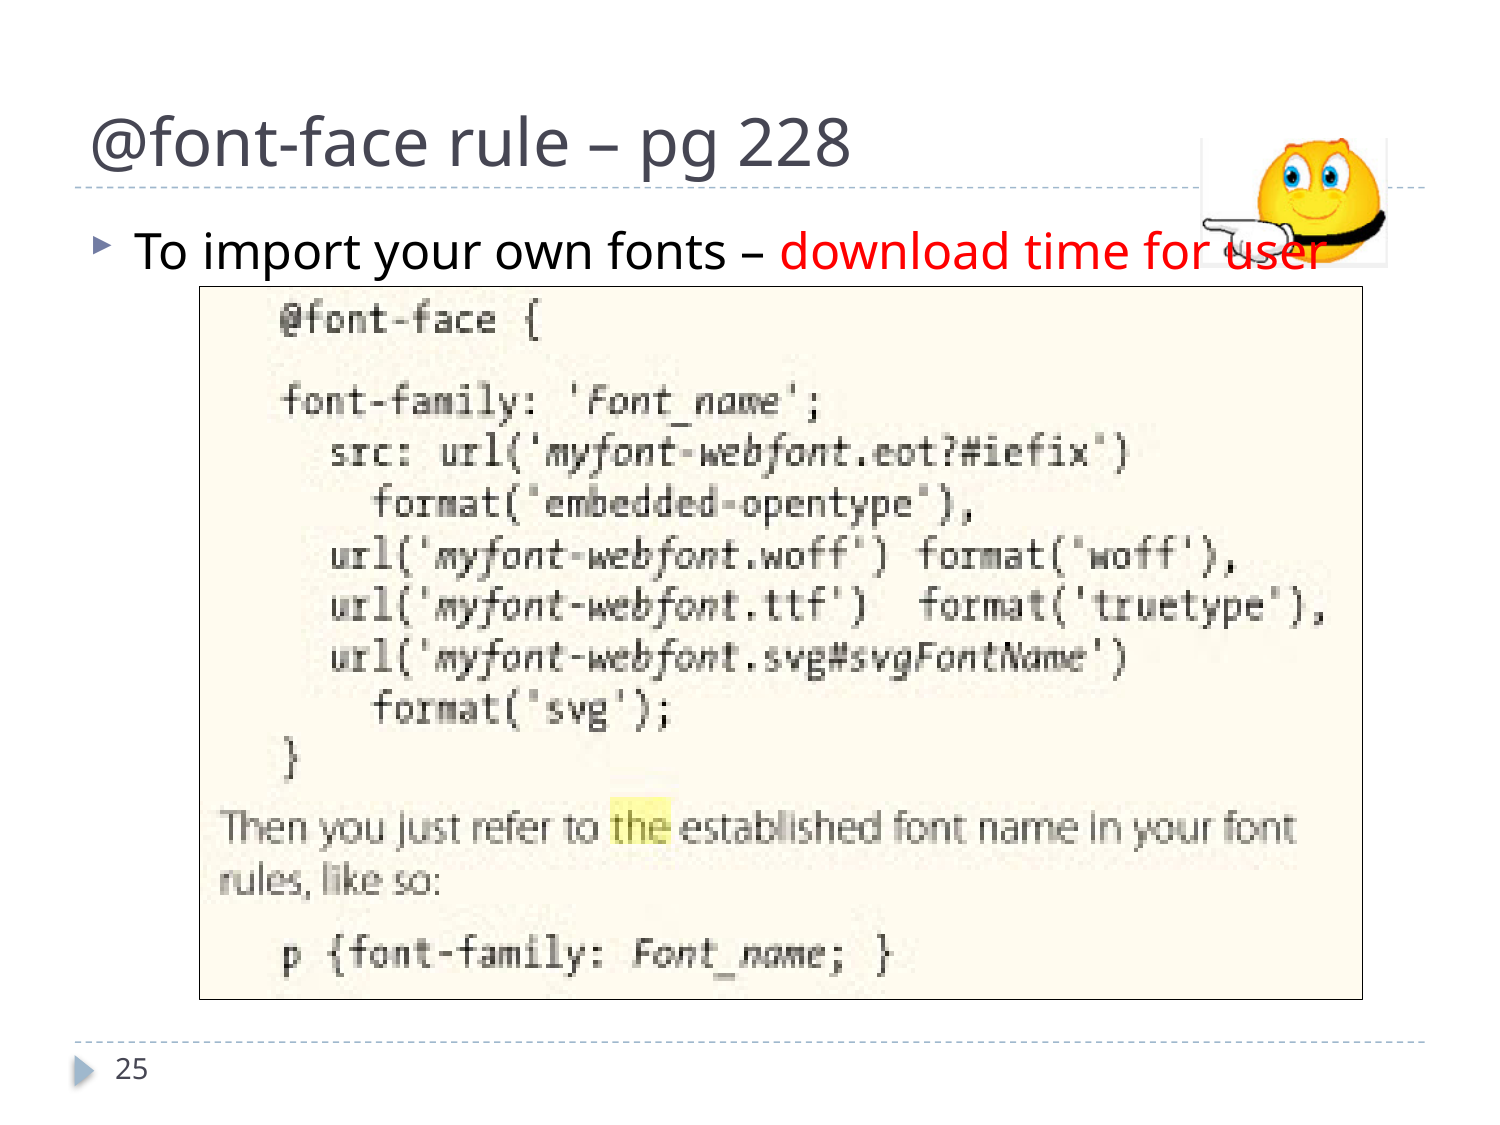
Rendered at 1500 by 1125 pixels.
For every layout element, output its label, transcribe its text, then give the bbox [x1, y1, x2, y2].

picture [199, 286, 1363, 999]
title @font-face rule – pg 228 [75, 24, 1425, 188]
list To import your own fonts – download time for user [75, 212, 1425, 1113]
picture [1199, 138, 1388, 268]
